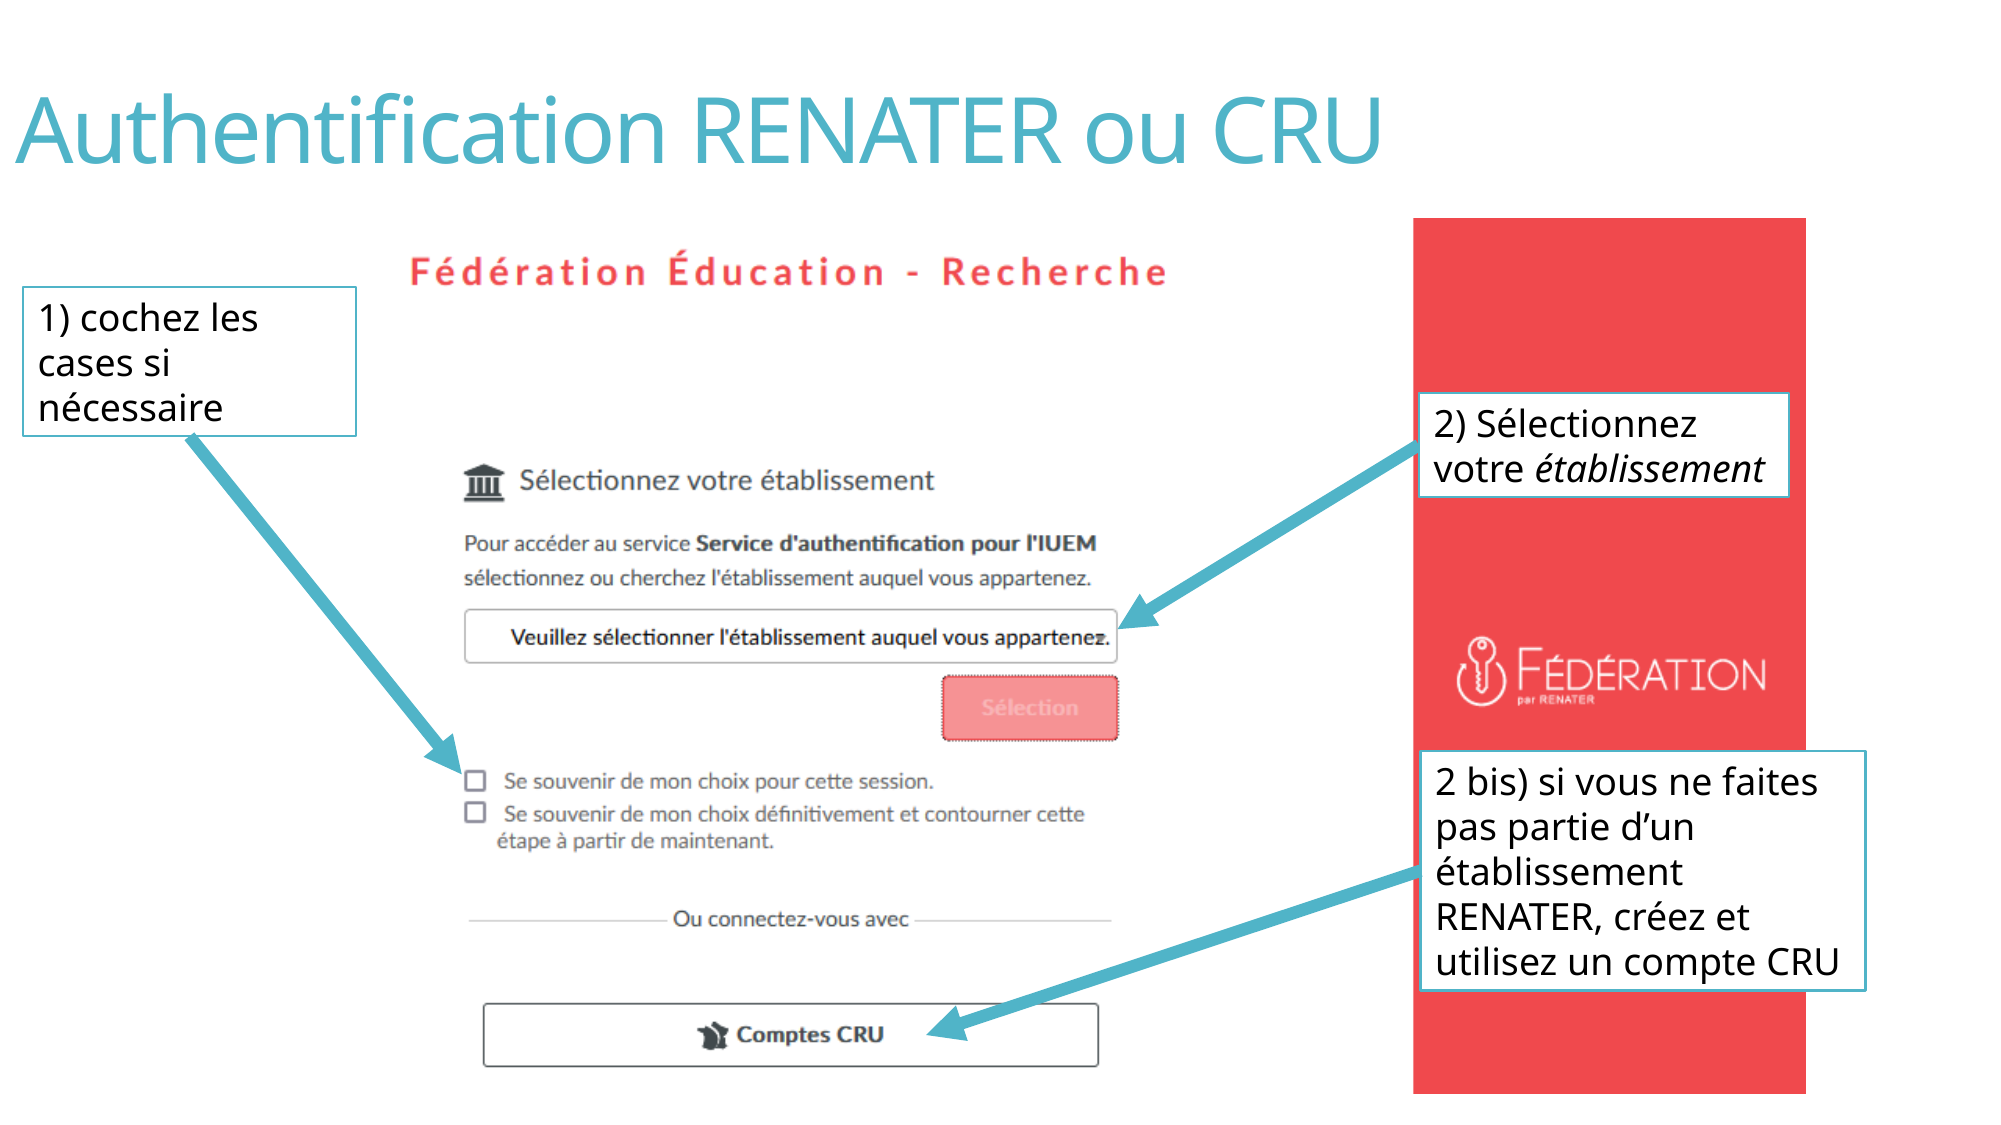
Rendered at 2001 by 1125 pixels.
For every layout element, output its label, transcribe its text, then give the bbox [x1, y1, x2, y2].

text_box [925, 849, 1421, 1036]
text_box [189, 392, 462, 775]
text_box 2 bis) si vous ne faites pas partie d’un établissement RENATER, créez et utilisez un compte CRU [1810, 750, 1867, 992]
title Authentification RENATER ou CRU [0, 0, 1768, 272]
picture [194, 218, 1806, 1095]
text_box 1) cochez les cases si nécessaire [22, 286, 189, 437]
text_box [1117, 445, 1419, 630]
